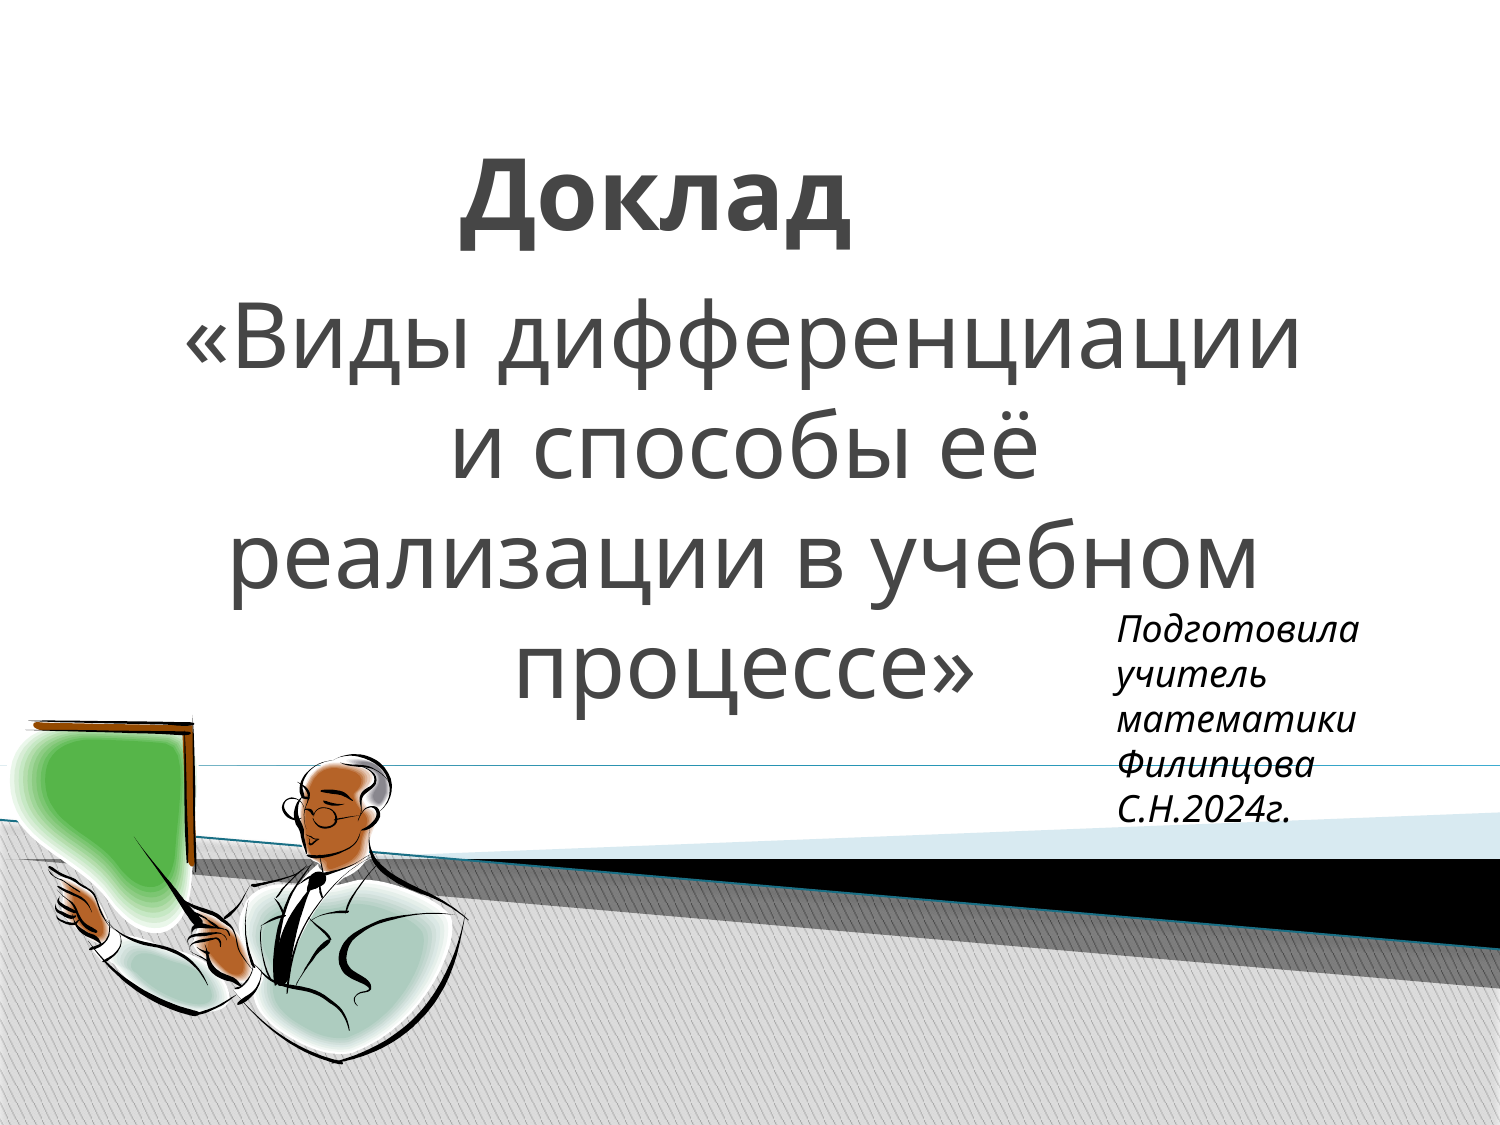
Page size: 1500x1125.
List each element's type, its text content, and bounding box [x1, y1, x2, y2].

title Доклад [117, 23, 1196, 258]
text_box Подготовила учитель математики Филипцова С.Н.2024г. [1101, 597, 1465, 838]
subtitle «Виды дифференциации и способы её реализации в учебном процессе» [164, 269, 1336, 715]
picture [0, 714, 1500, 1066]
